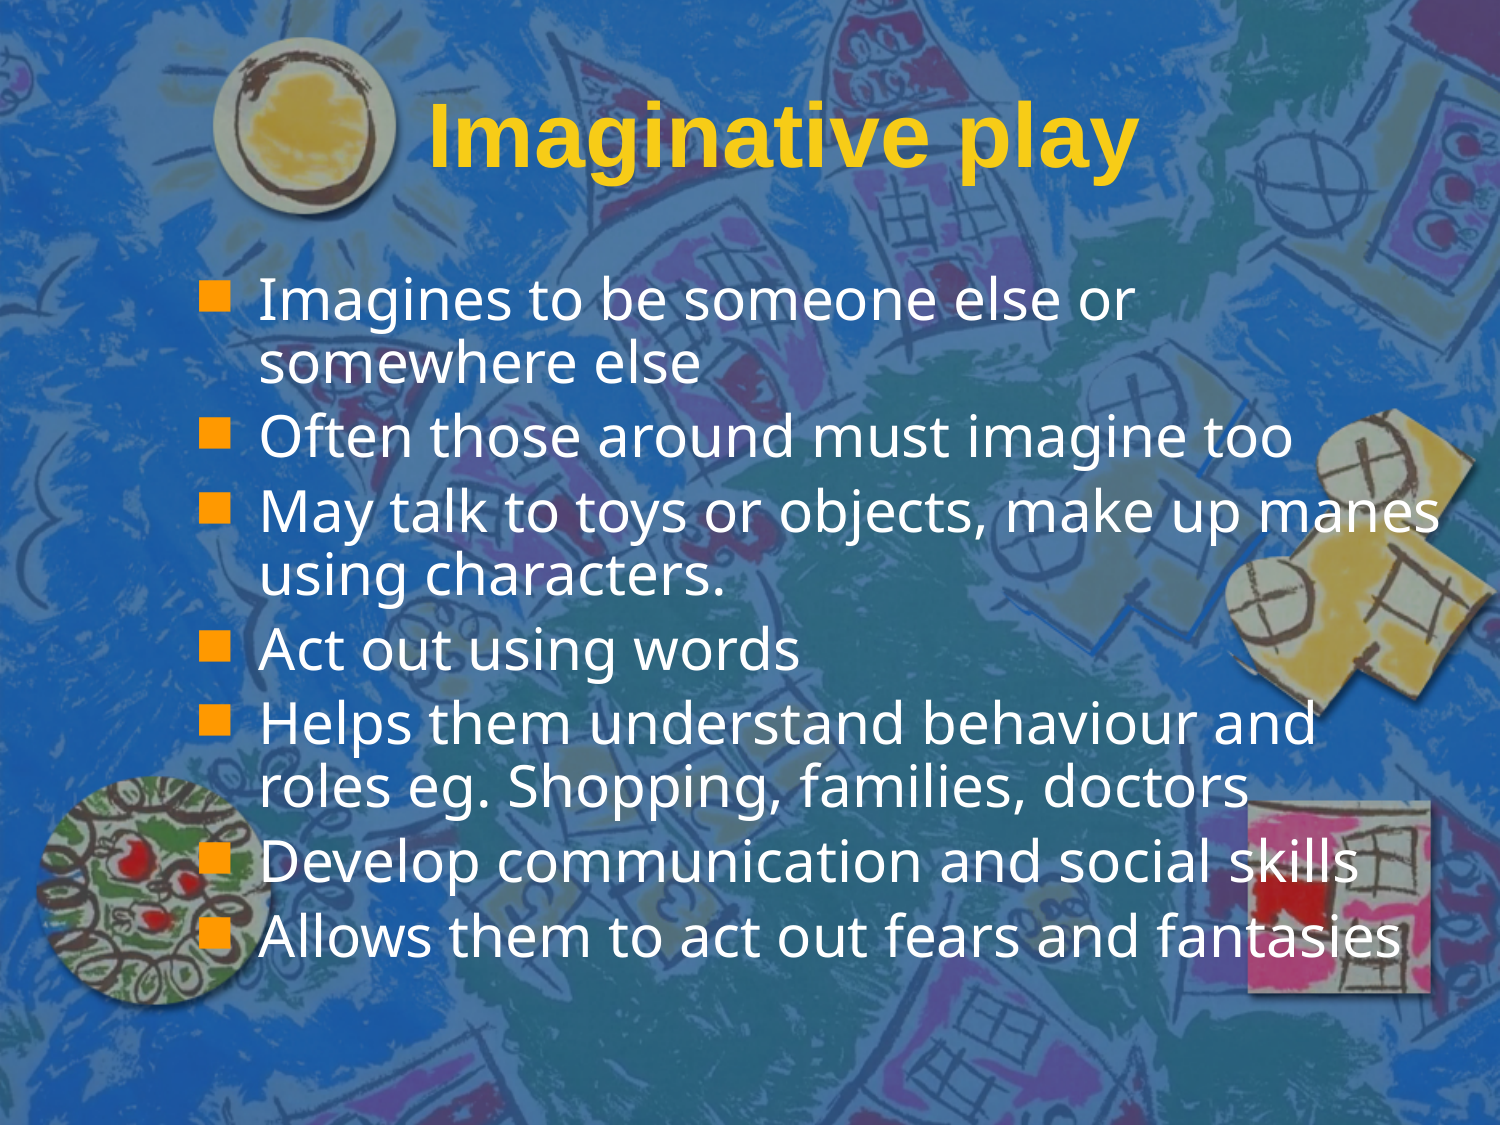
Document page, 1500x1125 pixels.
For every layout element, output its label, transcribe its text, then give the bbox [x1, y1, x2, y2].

picture [0, 0, 1500, 1125]
list Imagines to be someone else or somewhere else Often those around must imagine too May talk to toys or objects, make up manes using characters. Act out using words Helps them understand behaviour and roles eg. Shopping, families, doctors Develop communication and social skills Allows them to act out fears and fantasies [187, 262, 1463, 1001]
title Imaginative play [412, 62, 1463, 201]
